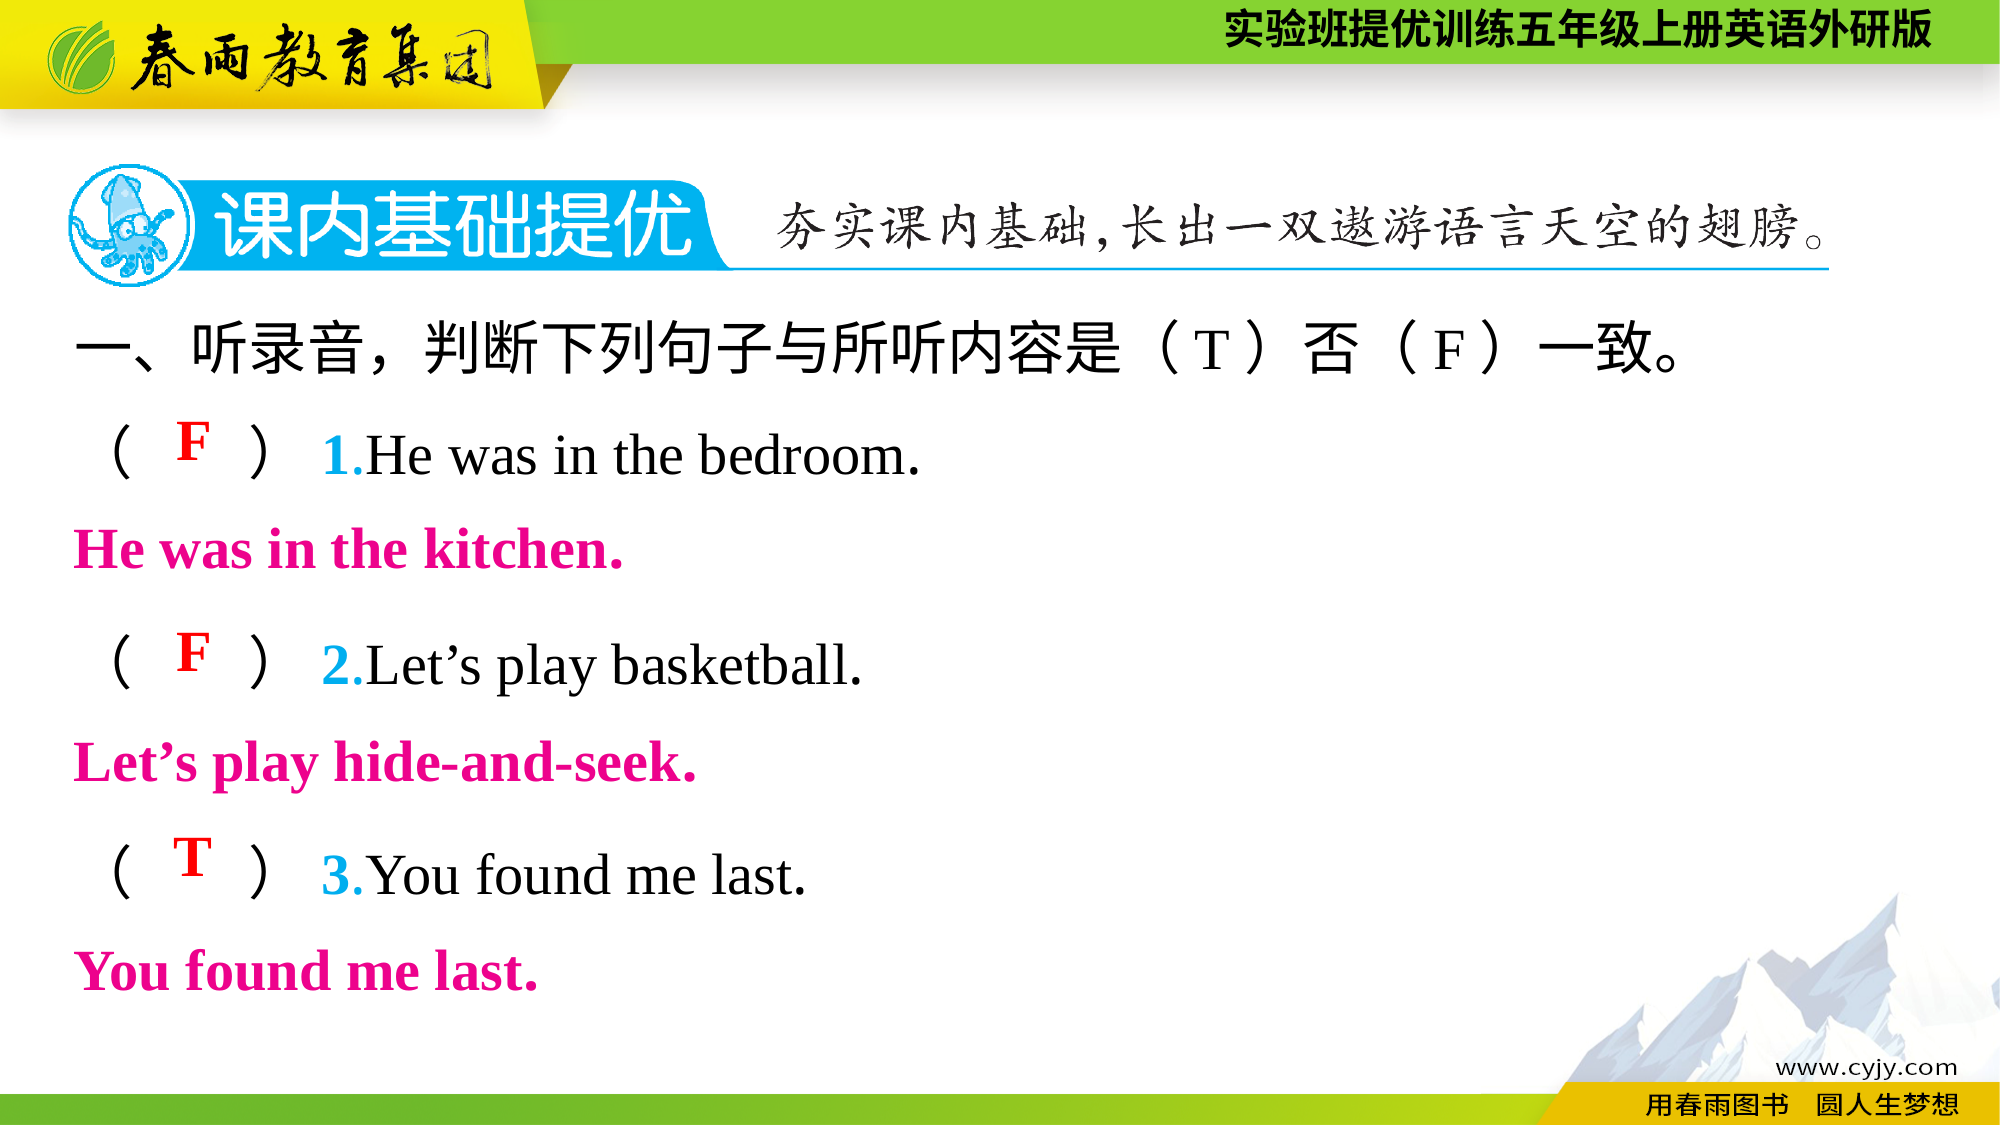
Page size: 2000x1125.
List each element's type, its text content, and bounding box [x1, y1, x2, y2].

text_box You found me last. [59, 890, 1944, 1010]
text_box F [161, 395, 227, 480]
list 一、听录音，判断下列句子与所听内容是（T）否（F）一致。 （ ）1.He was in the bedroom. （ ）2.Let’s play basketball. （ ）3.You found me last. [59, 268, 1944, 468]
list 一、听录音，判断下列句子与所听内容是（T）否（F）一致。 （ ）1.He was in the bedroom. （ ）2.Let’s play basketball. （ ）3.You found me last. [59, 588, 1944, 680]
text_box F [161, 605, 227, 691]
text_box Let’s play hide-and-seek. [59, 680, 1944, 801]
list 一、听录音，判断下列句子与所听内容是（T）否（F）一致。 （ ）1.He was in the bedroom. （ ）2.Let’s play basketball. （ ）3.You found me last. [59, 801, 1944, 890]
text_box T [158, 810, 227, 896]
text_box He was in the kitchen. [59, 468, 1944, 588]
picture [0, 0, 2000, 1125]
